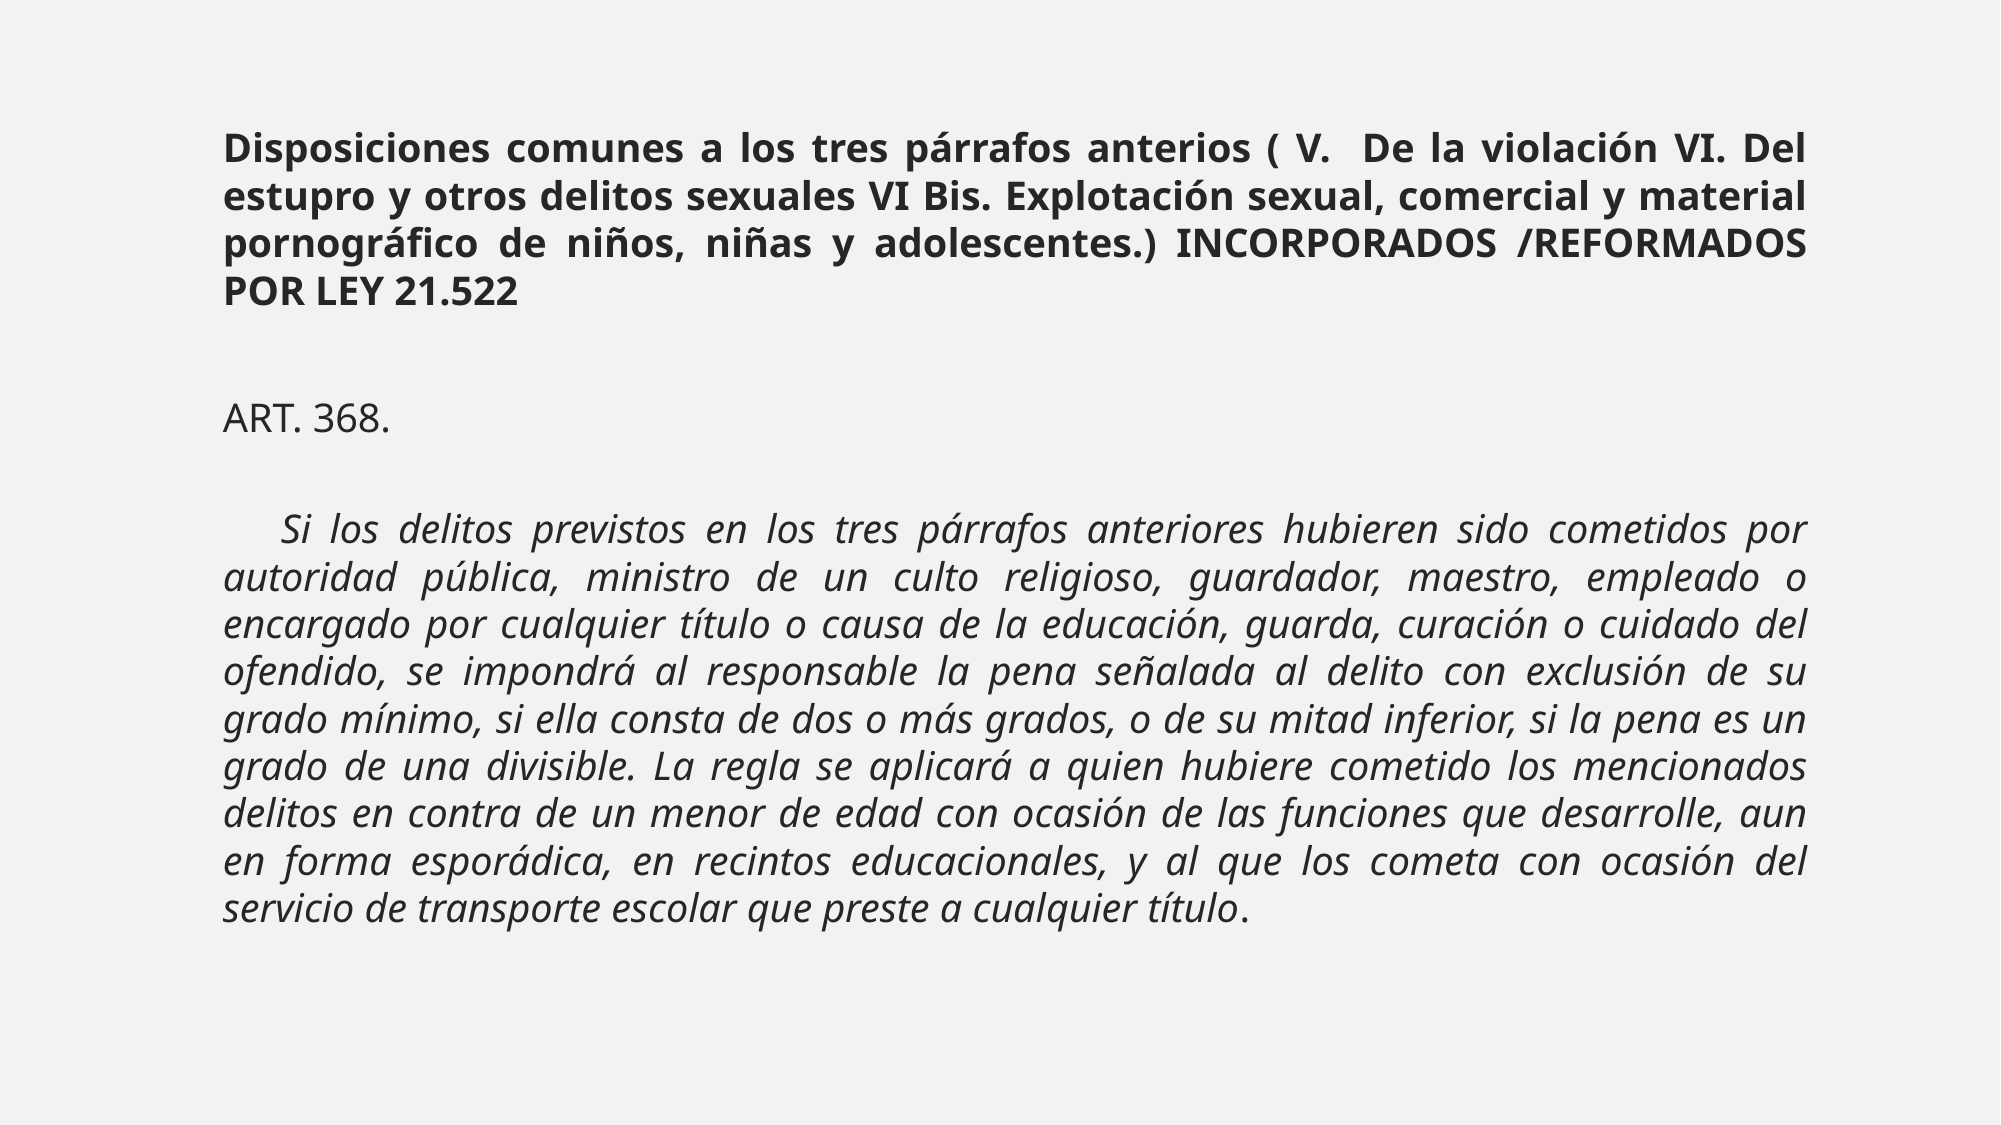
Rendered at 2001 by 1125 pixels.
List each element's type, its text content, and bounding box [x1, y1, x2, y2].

list Disposiciones comunes a los tres párrafos anterios ( V. De la violación VI. Del estupro y otros delitos sexuales VI Bis. Explotación sexual, comercial y material pornográfico de niños, niñas y adolescentes.) INCORPORADOS /REFORMADOS POR LEY 21.522 ART. 368. Si los delitos previstos en los tres párrafos anteriores hubieren sido cometidos por autoridad pública, ministro de un culto religioso, guardador, maestro, empleado o encargado por cualquier título o causa de la educación, guarda, curación o cuidado del ofendido, se impondrá al responsable la pena señalada al delito con exclusión de su grado mínimo, si ella consta de dos o más grados, o de su mitad inferior, si la pena es un grado de una divisible. La regla se aplicará a quien hubiere cometido los mencionados delitos en contra de un menor de edad con ocasión de las funciones que desarrolle, aun en forma esporádica, en recintos educacionales, y al que los cometa con ocasión del servicio de transporte escolar que preste a cualquier título. [207, 115, 1824, 942]
